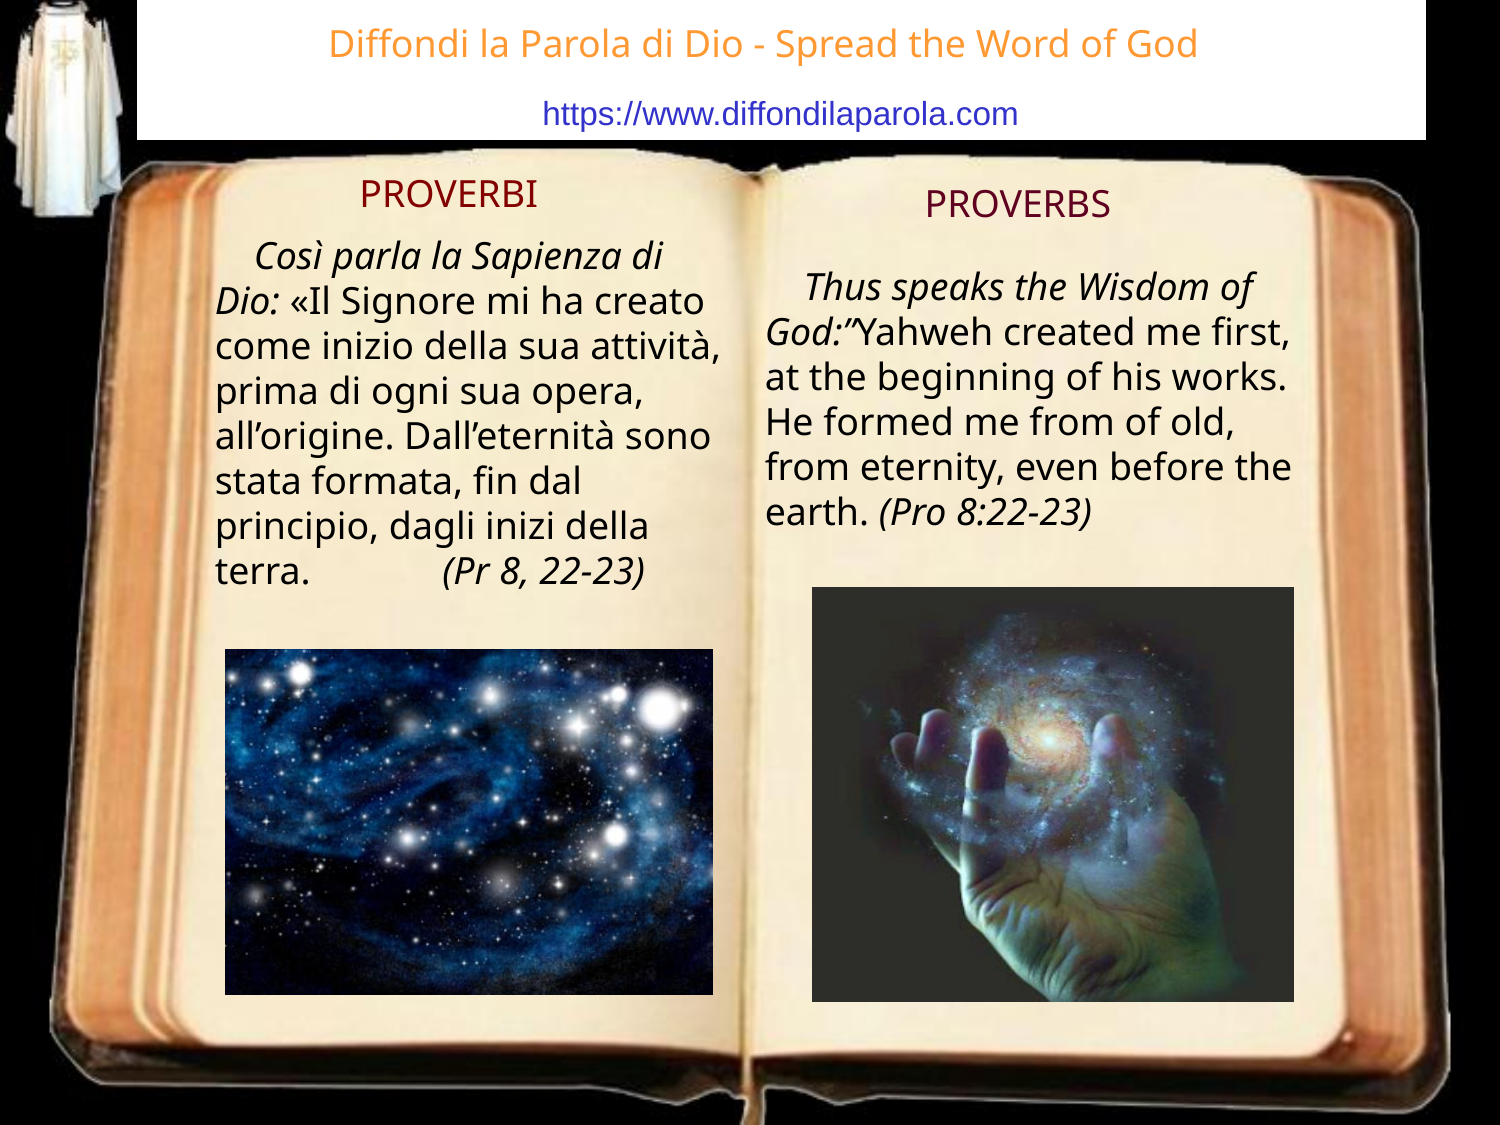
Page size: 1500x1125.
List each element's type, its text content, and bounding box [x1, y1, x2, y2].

text_box PROVERBS [761, 172, 1275, 233]
text_box Thus speaks the Wisdom of God:”Yahweh created me first, at the beginning of his works. He formed me from of old, from eternity, even before the earth. (Pro 8:22-23) [749, 255, 1338, 631]
text_box PROVERBI [162, 162, 725, 223]
text_box Diffondi la Parola di Dio - Spread the Word of God https://www.diffondilaparola.com [137, 0, 1425, 140]
text_box Così parla la Sapienza di Dio: «Il Signore mi ha creato come inizio della sua attività, prima di ogni sua opera, all’origine. Dall’eternità sono stata formata, fin dal principio, dagli inizi della terra. (Pr 8, 22-23) [200, 224, 750, 600]
picture [0, 0, 1500, 1125]
